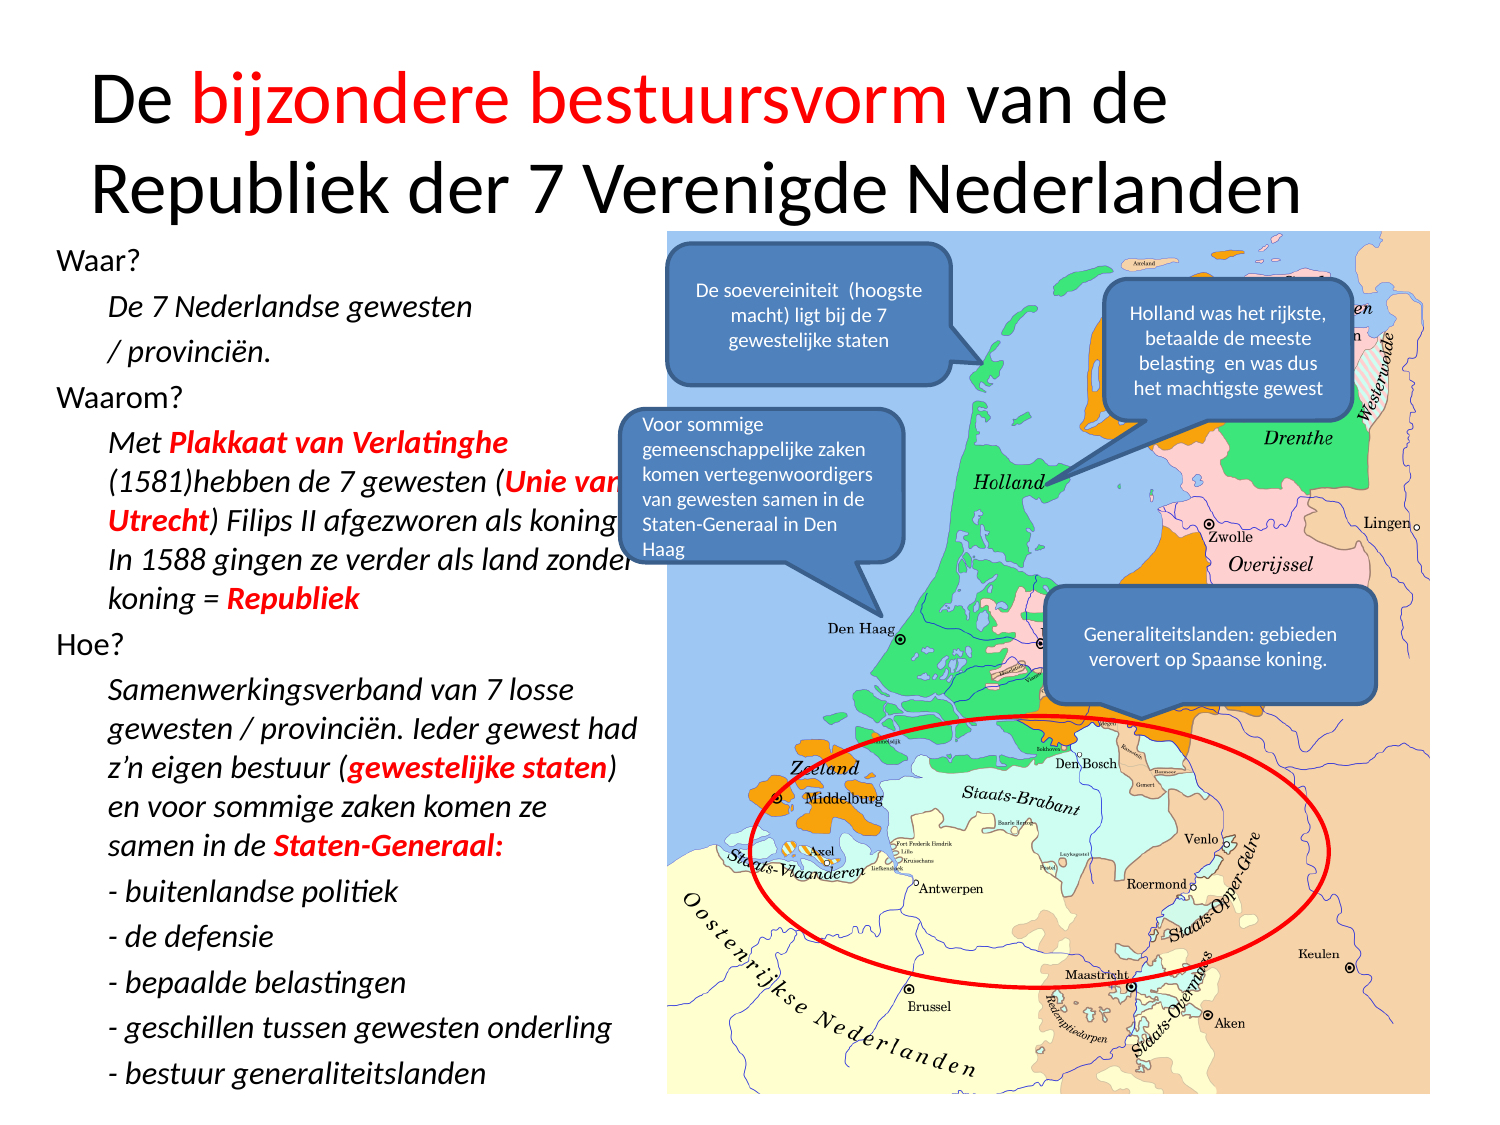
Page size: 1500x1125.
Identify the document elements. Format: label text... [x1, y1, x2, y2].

picture [667, 231, 1430, 1095]
text_box Voor sommige gemeenschappelijke zaken komen vertegenwoordigers van gewesten samen in de Staten-Generaal in Den Haag [617, 406, 662, 565]
title De bijzondere bestuursvorm van de Republiek der 7 Verenigde Nederlanden [75, 45, 1425, 233]
list Waar? De 7 Nederlandse gewesten / provinciën. Waarom? Met Plakkaat van Verlatinghe (1581)hebben de 7 gewesten (Unie van Utrecht) Filips II afgezworen als koning. In 1588 gingen ze verder als land zonder koning = Republiek Hoe? Samenwerkingsverband van 7 losse gewesten / provinciën. Ieder gewest had z’n eigen bestuur (gewestelijke staten) en voor sommige zaken komen ze samen in de Staten-Generaal: - buitenlandse politiek - de defensie - bepaalde belastingen - geschillen tussen gewesten onderling - bestuur generaliteitslanden [41, 231, 656, 1106]
